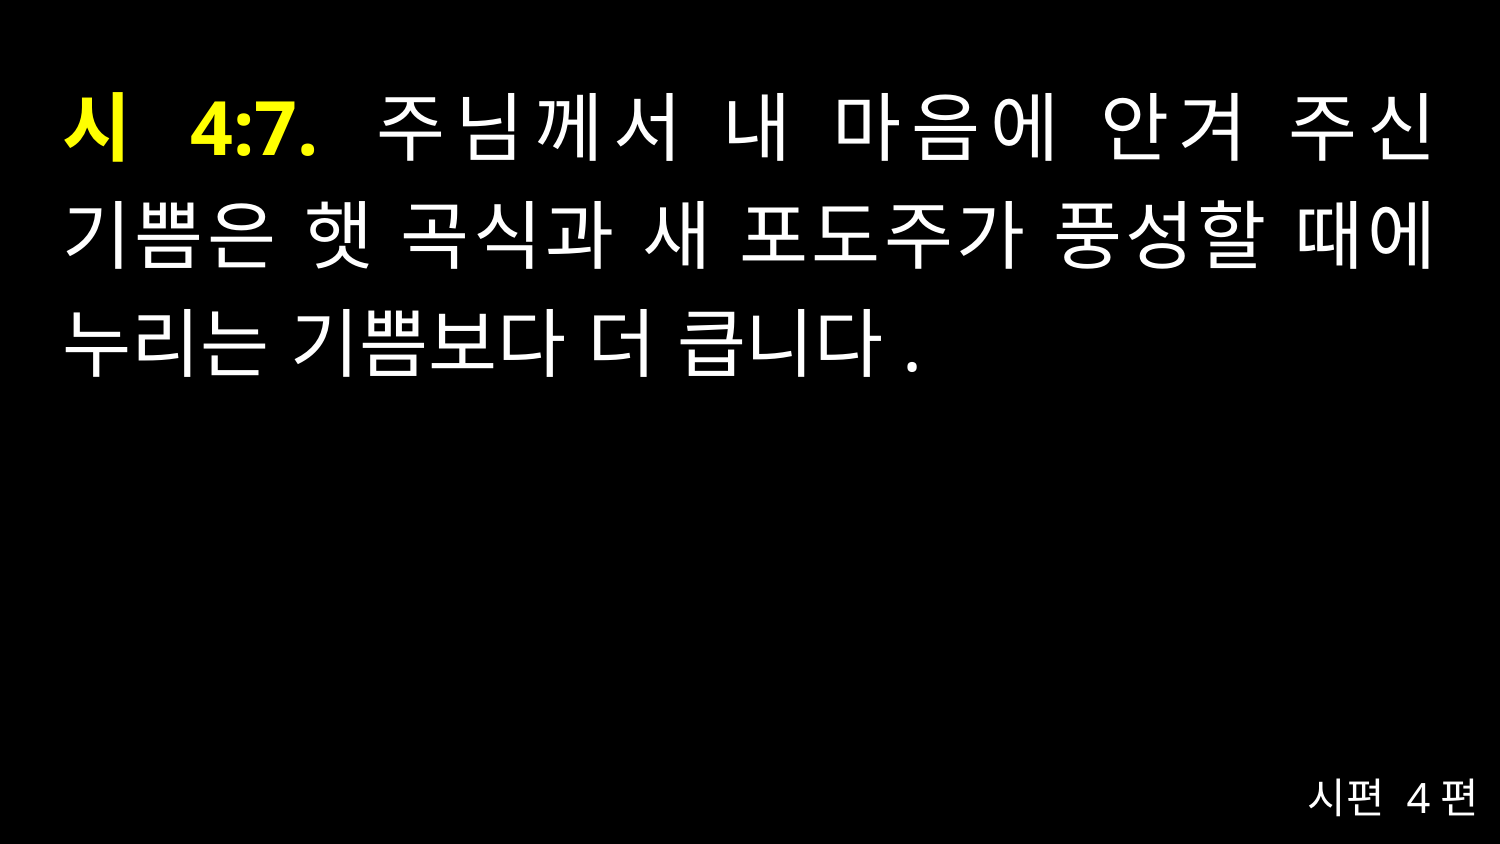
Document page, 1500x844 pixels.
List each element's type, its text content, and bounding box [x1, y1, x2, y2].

title 시 4:7. 주님께서 내 마음에 안겨 주신 기쁨은 햇 곡식과 새 포도주가 풍성할 때에 누리는 기쁨보다 더 큽니다. [0, 0, 1500, 844]
subtitle 시편 4편 [916, 770, 1500, 844]
